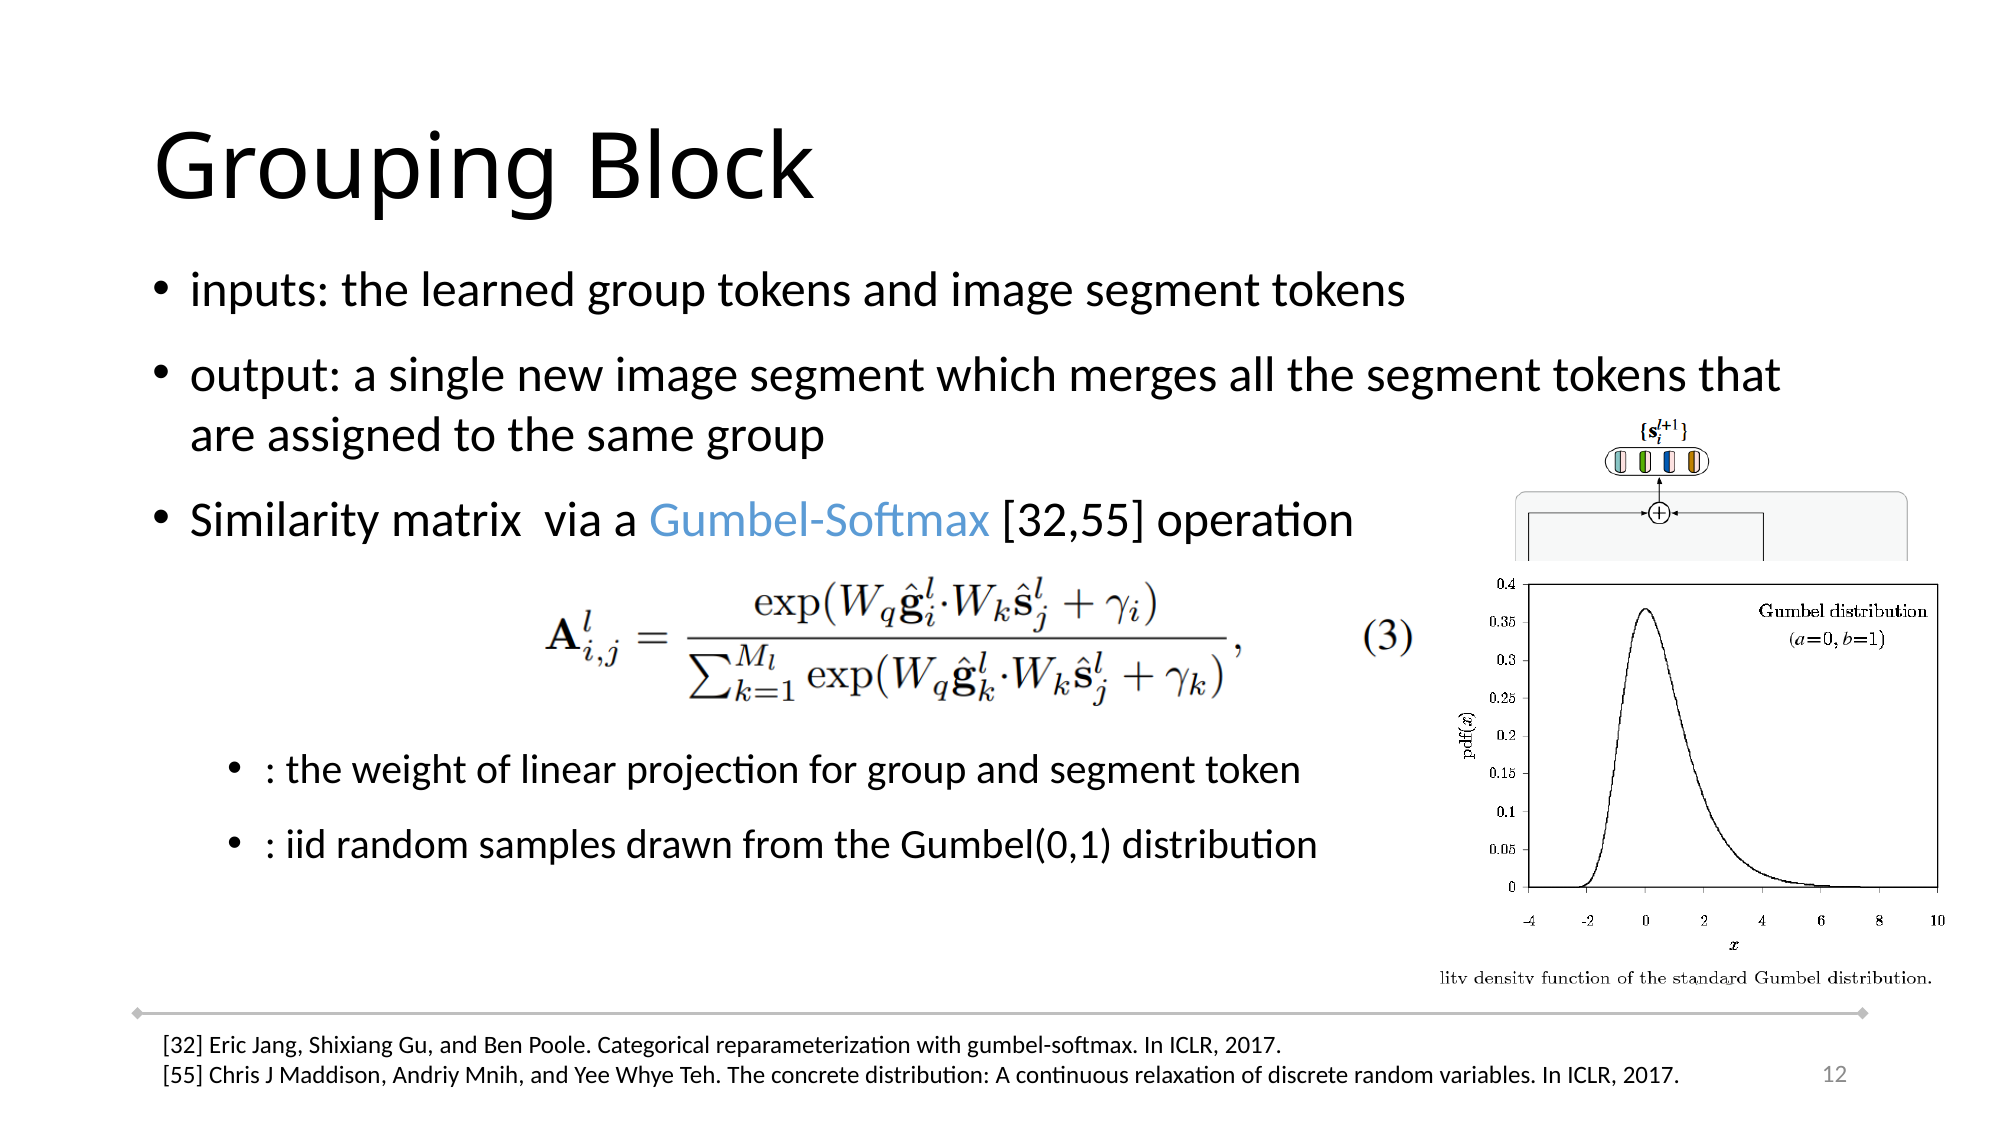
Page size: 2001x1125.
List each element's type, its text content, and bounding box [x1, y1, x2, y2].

text_box [32] Eric Jang, Shixiang Gu, and Ben Poole. Categorical reparameterization with gumbel-softmax. In ICLR, 2017. [55] Chris J Maddison, Andriy Mnih, and Yee Whye Teh. The concrete distribution: A continuous relaxation of discrete random variables. In ICLR, 2017. [147, 1021, 1853, 1097]
picture [537, 400, 1971, 995]
title Grouping Block [137, 59, 1863, 278]
slide_number 12 [1412, 1042, 1863, 1103]
